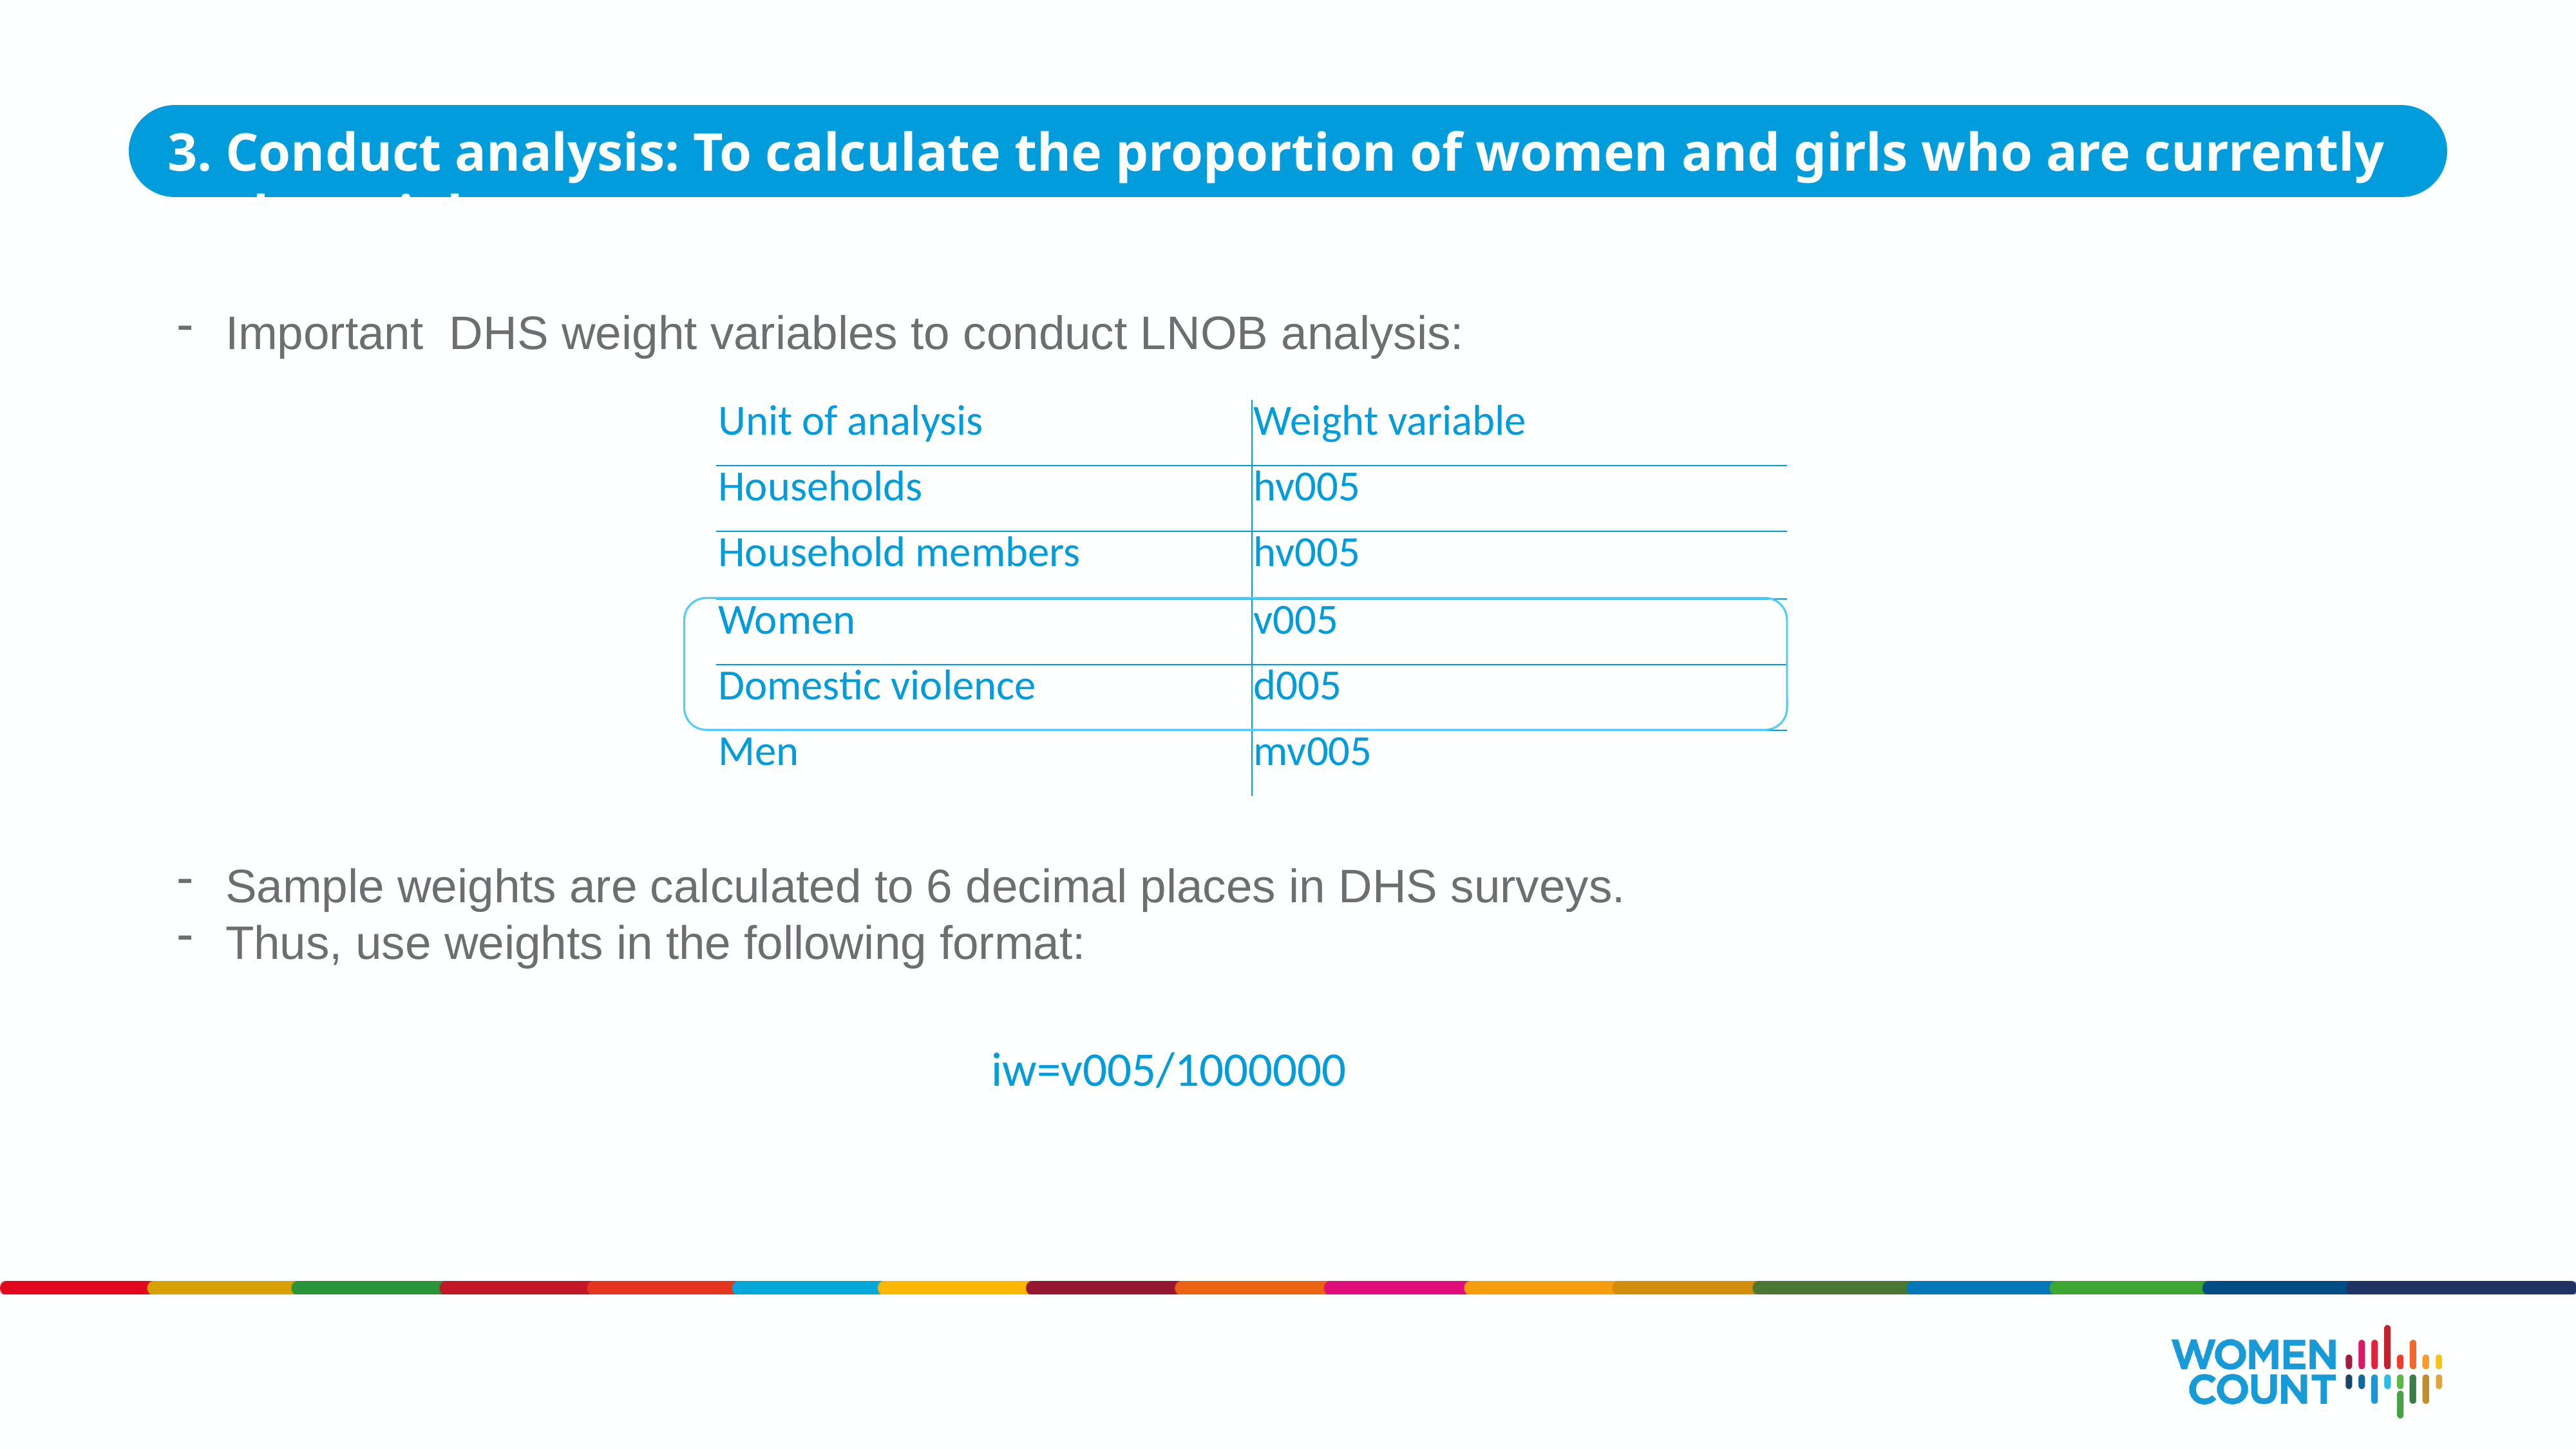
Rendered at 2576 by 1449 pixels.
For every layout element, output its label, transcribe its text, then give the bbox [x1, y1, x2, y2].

picture [402, 194, 410, 197]
table_header Weight variable [1253, 400, 1787, 465]
picture [451, 194, 459, 197]
table_cell d005 [1775, 717, 1787, 730]
text_box [683, 596, 1789, 732]
table_cell hv005 [1253, 466, 1787, 531]
table_header Unit of analysis [716, 400, 1251, 465]
picture [257, 194, 264, 197]
text_box iw=v005/1000000 [981, 1032, 1639, 1101]
text_box Important DHS weight variables to conduct LNOB analysis: [167, 298, 2101, 364]
table_cell Men [716, 732, 1251, 796]
text_box Sample weights are calculated to 6 decimal places in DHS surveys. Thus, use weights in the following format: [167, 851, 2101, 974]
table_cell mv005 [1253, 731, 1787, 796]
list 3. Conduct analysis: To calculate the proportion of women and girls who are currently underweight [167, 119, 2411, 182]
table_cell v005 [1778, 600, 1787, 611]
table_cell hv005 [1253, 532, 1787, 598]
table_cell Households [716, 466, 1251, 531]
table_cell Household members [716, 532, 1251, 596]
